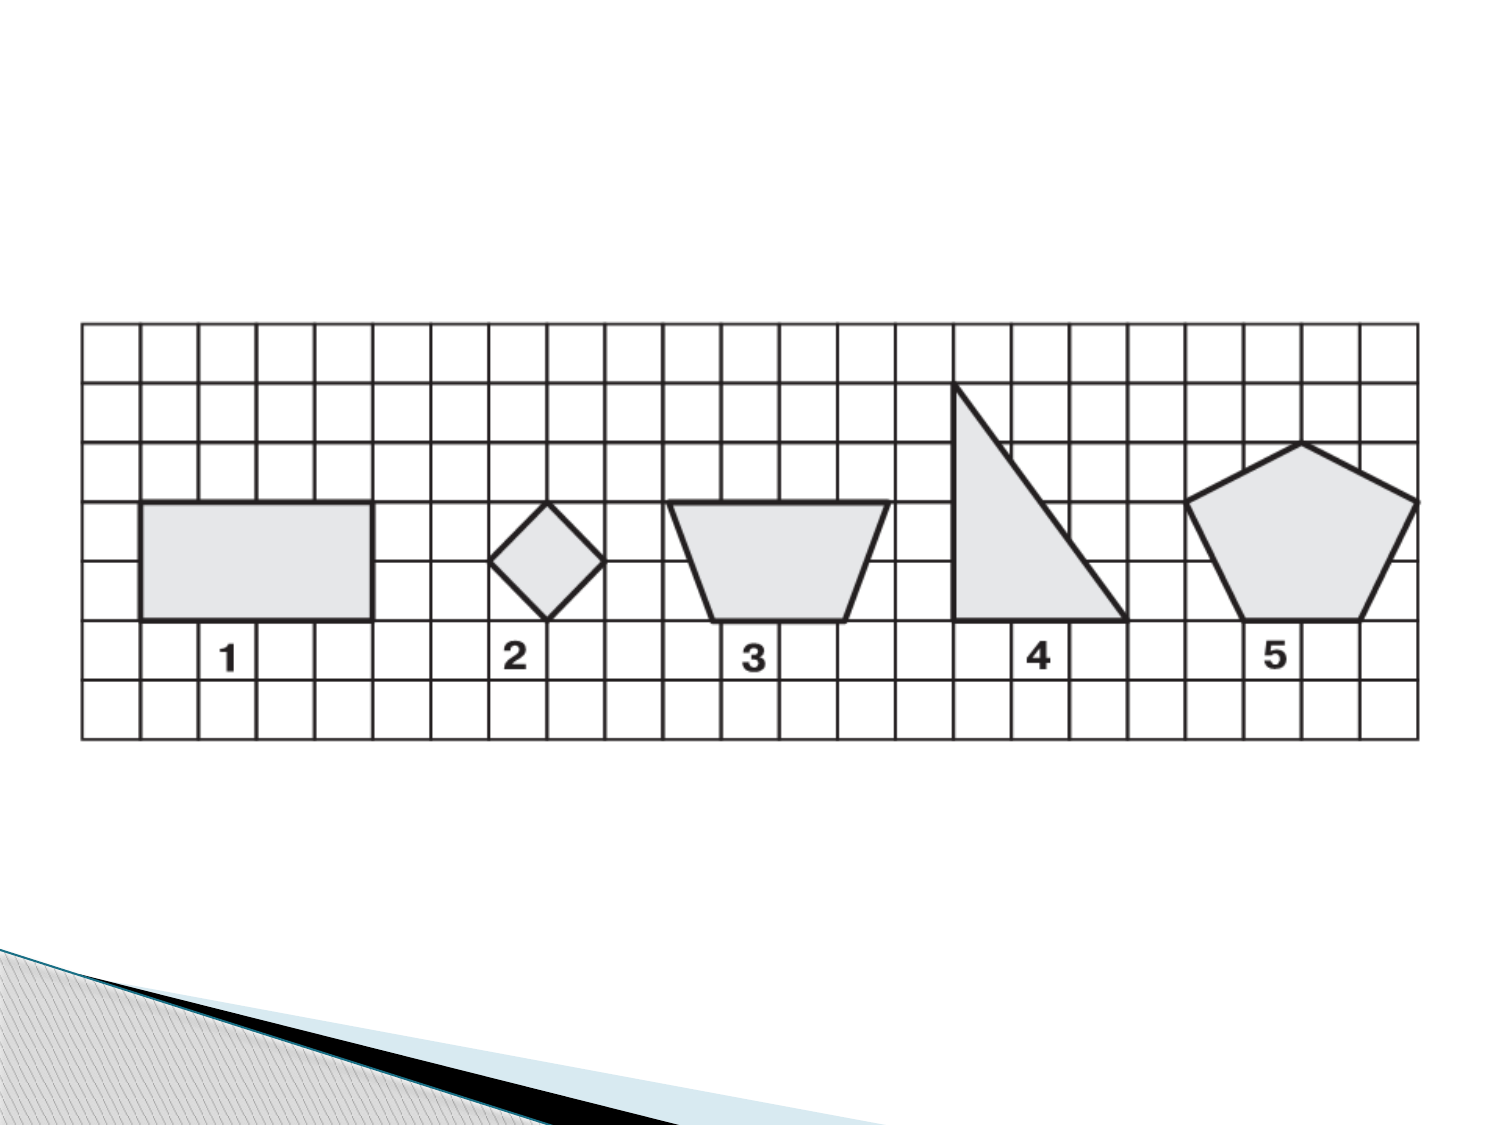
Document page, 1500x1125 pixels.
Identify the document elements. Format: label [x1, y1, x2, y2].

list [76, 314, 1426, 754]
